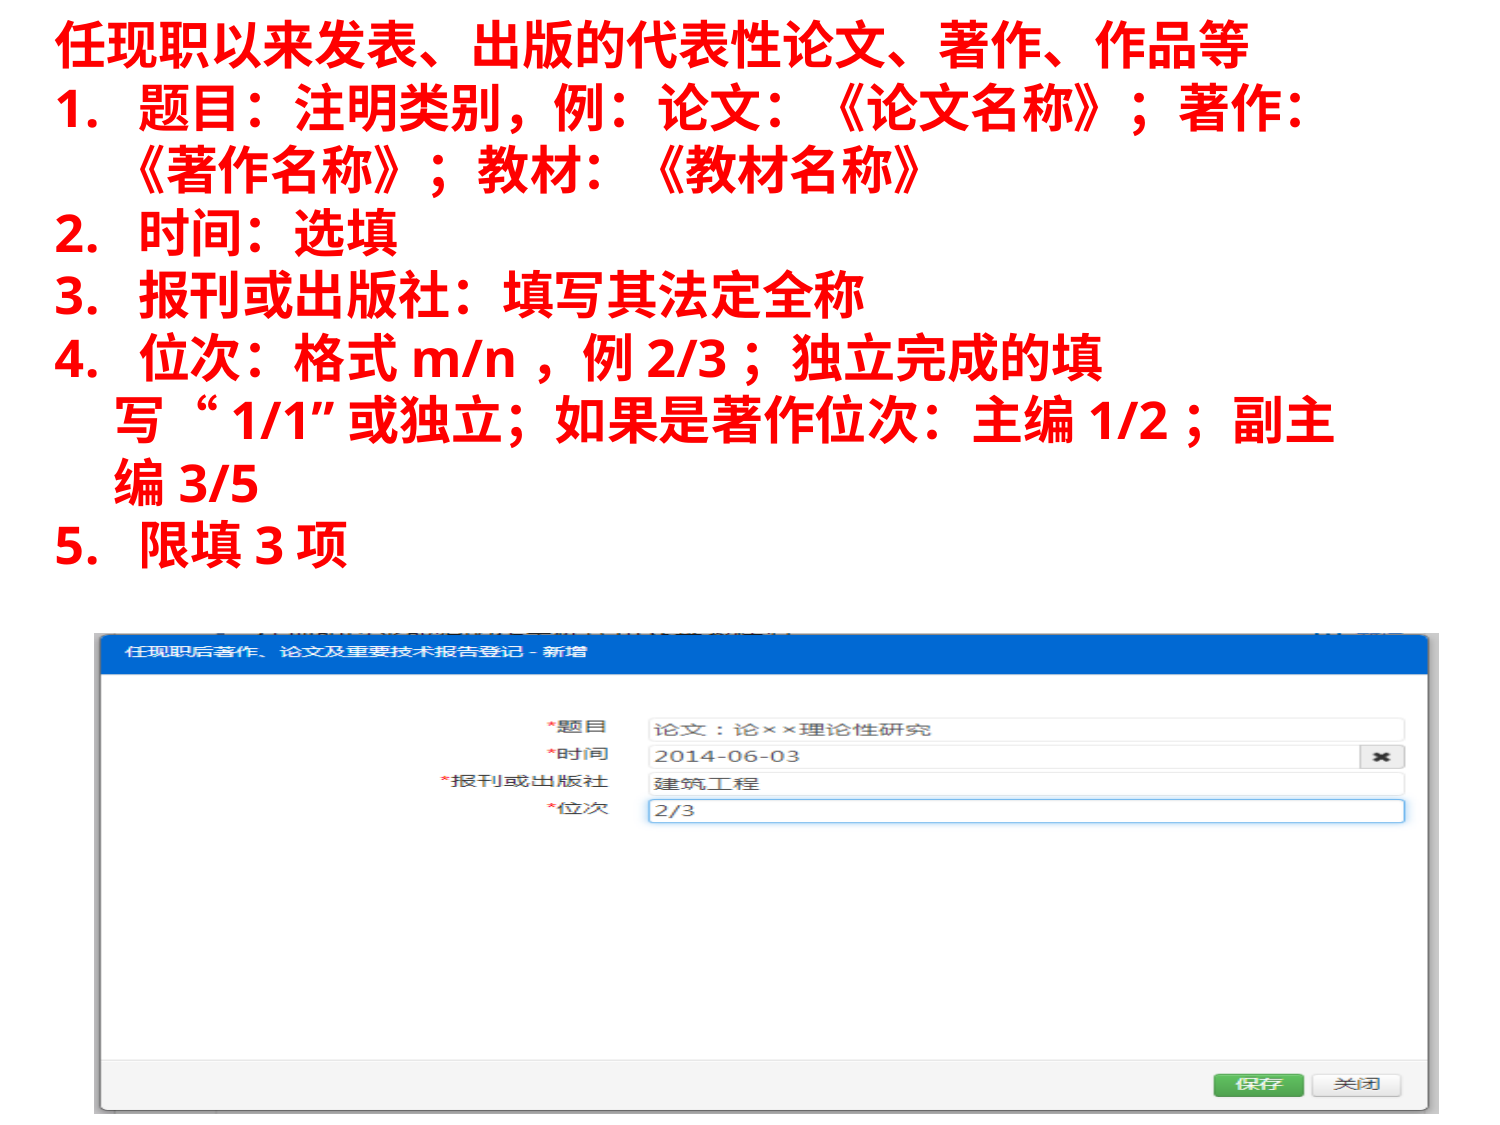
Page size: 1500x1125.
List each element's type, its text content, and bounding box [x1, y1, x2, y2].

text_box 任现职以来发表、出版的代表性论文、著作、作品等 题目：注明类别，例：论文：《论文名称》；著作：《著作名称》；教材：《教材名称》 时间：选填 报刊或出版社：填写其法定全称 位次：格式m/n，例2/3；独立完成的填写“1/1”或独立；如果是著作位次：主编1/2；副主编3/5 限填3项 [42, 6, 1393, 581]
picture [94, 633, 1439, 1115]
